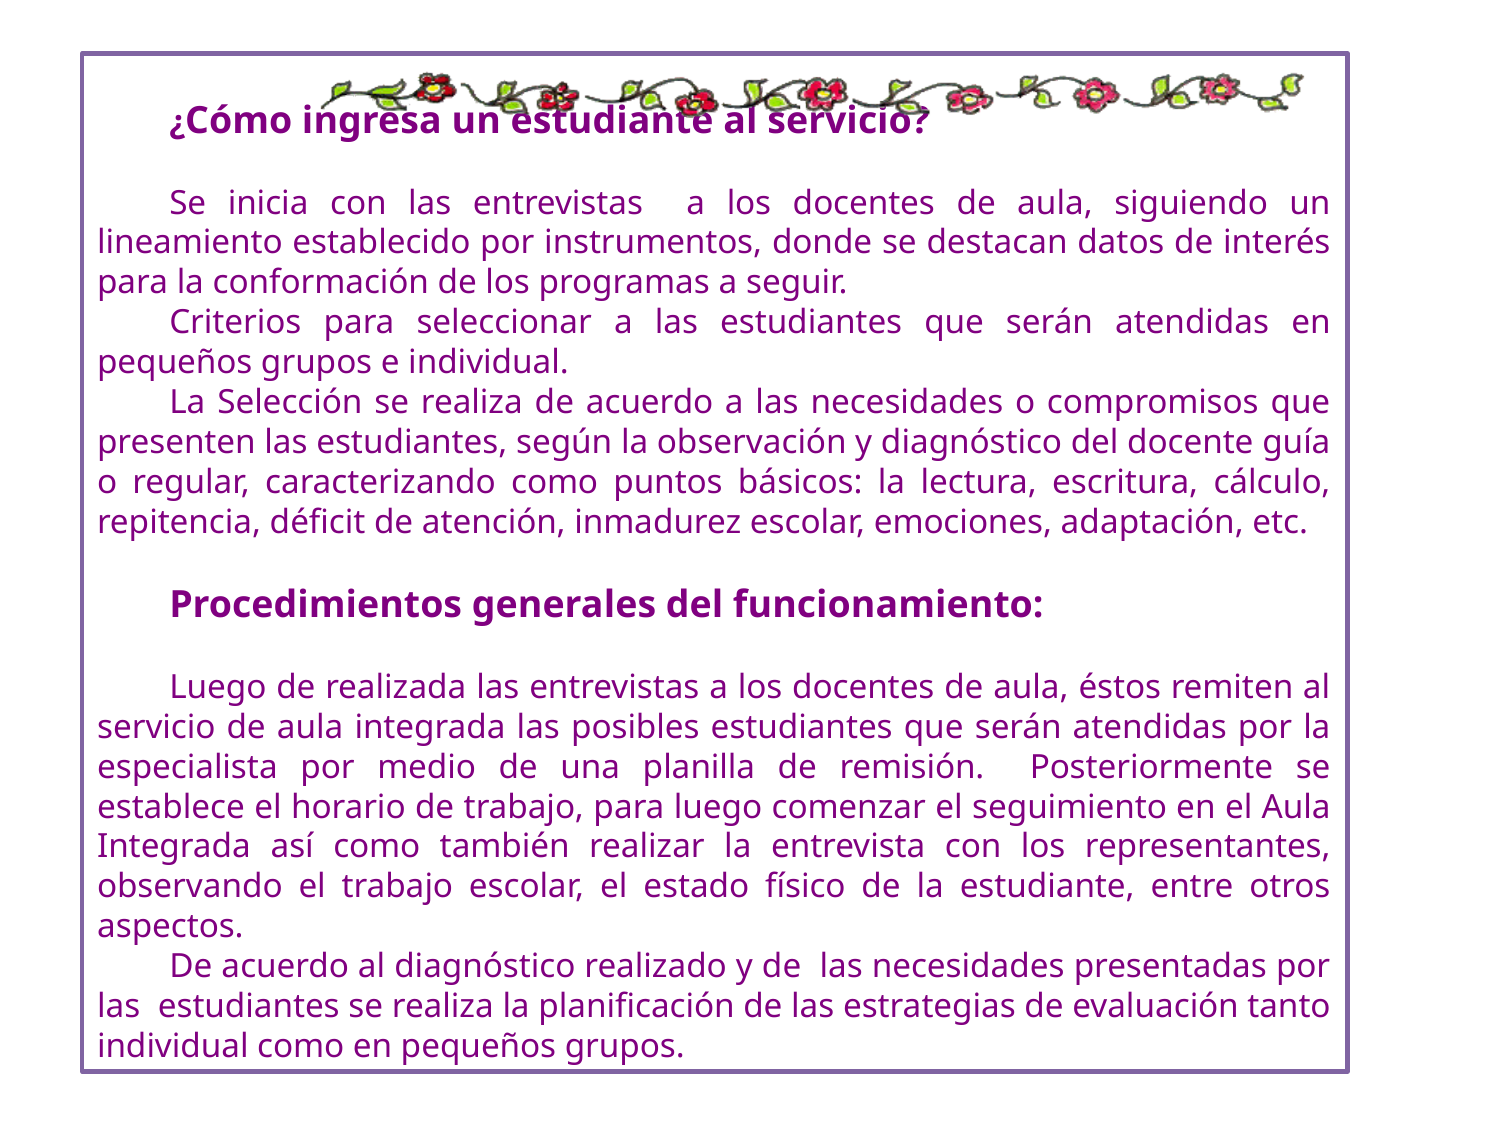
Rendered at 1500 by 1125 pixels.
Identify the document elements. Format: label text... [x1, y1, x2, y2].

text_box ¿Cómo ingresa un estudiante al servicio? Se inicia con las entrevistas a los docentes de aula, siguiendo un lineamiento establecido por instrumentos, donde se destacan datos de interés para la conformación de los programas a seguir. Criterios para seleccionar a las estudiantes que serán atendidas en pequeños grupos e individual. La Selección se realiza de acuerdo a las necesidades o compromisos que presenten las estudiantes, según la observación y diagnóstico del docente guía o regular, caracterizando como puntos básicos: la lectura, escritura, cálculo, repitencia, déficit de atención, inmadurez escolar, emociones, adaptación, etc. Procedimientos generales del funcionamiento: Luego de realizada las entrevistas a los docentes de aula, éstos remiten al servicio de aula integrada las posibles estudiantes que serán atendidas por la especialista por medio de una planilla de remisión. Posteriormente se establece el horario de trabajo, para luego comenzar el seguimiento en el Aula Integrada así como también realizar la entrevista con los representantes, observando el trabajo escolar, el estado físico de la estudiante, entre otros aspectos. De acuerdo al diagnóstico realizado y de las necesidades presentadas por las estudiantes se realiza la planificación de las estrategias de evaluación tanto individual como en pequeños grupos. [80, 51, 1350, 1074]
picture [316, 70, 1308, 118]
